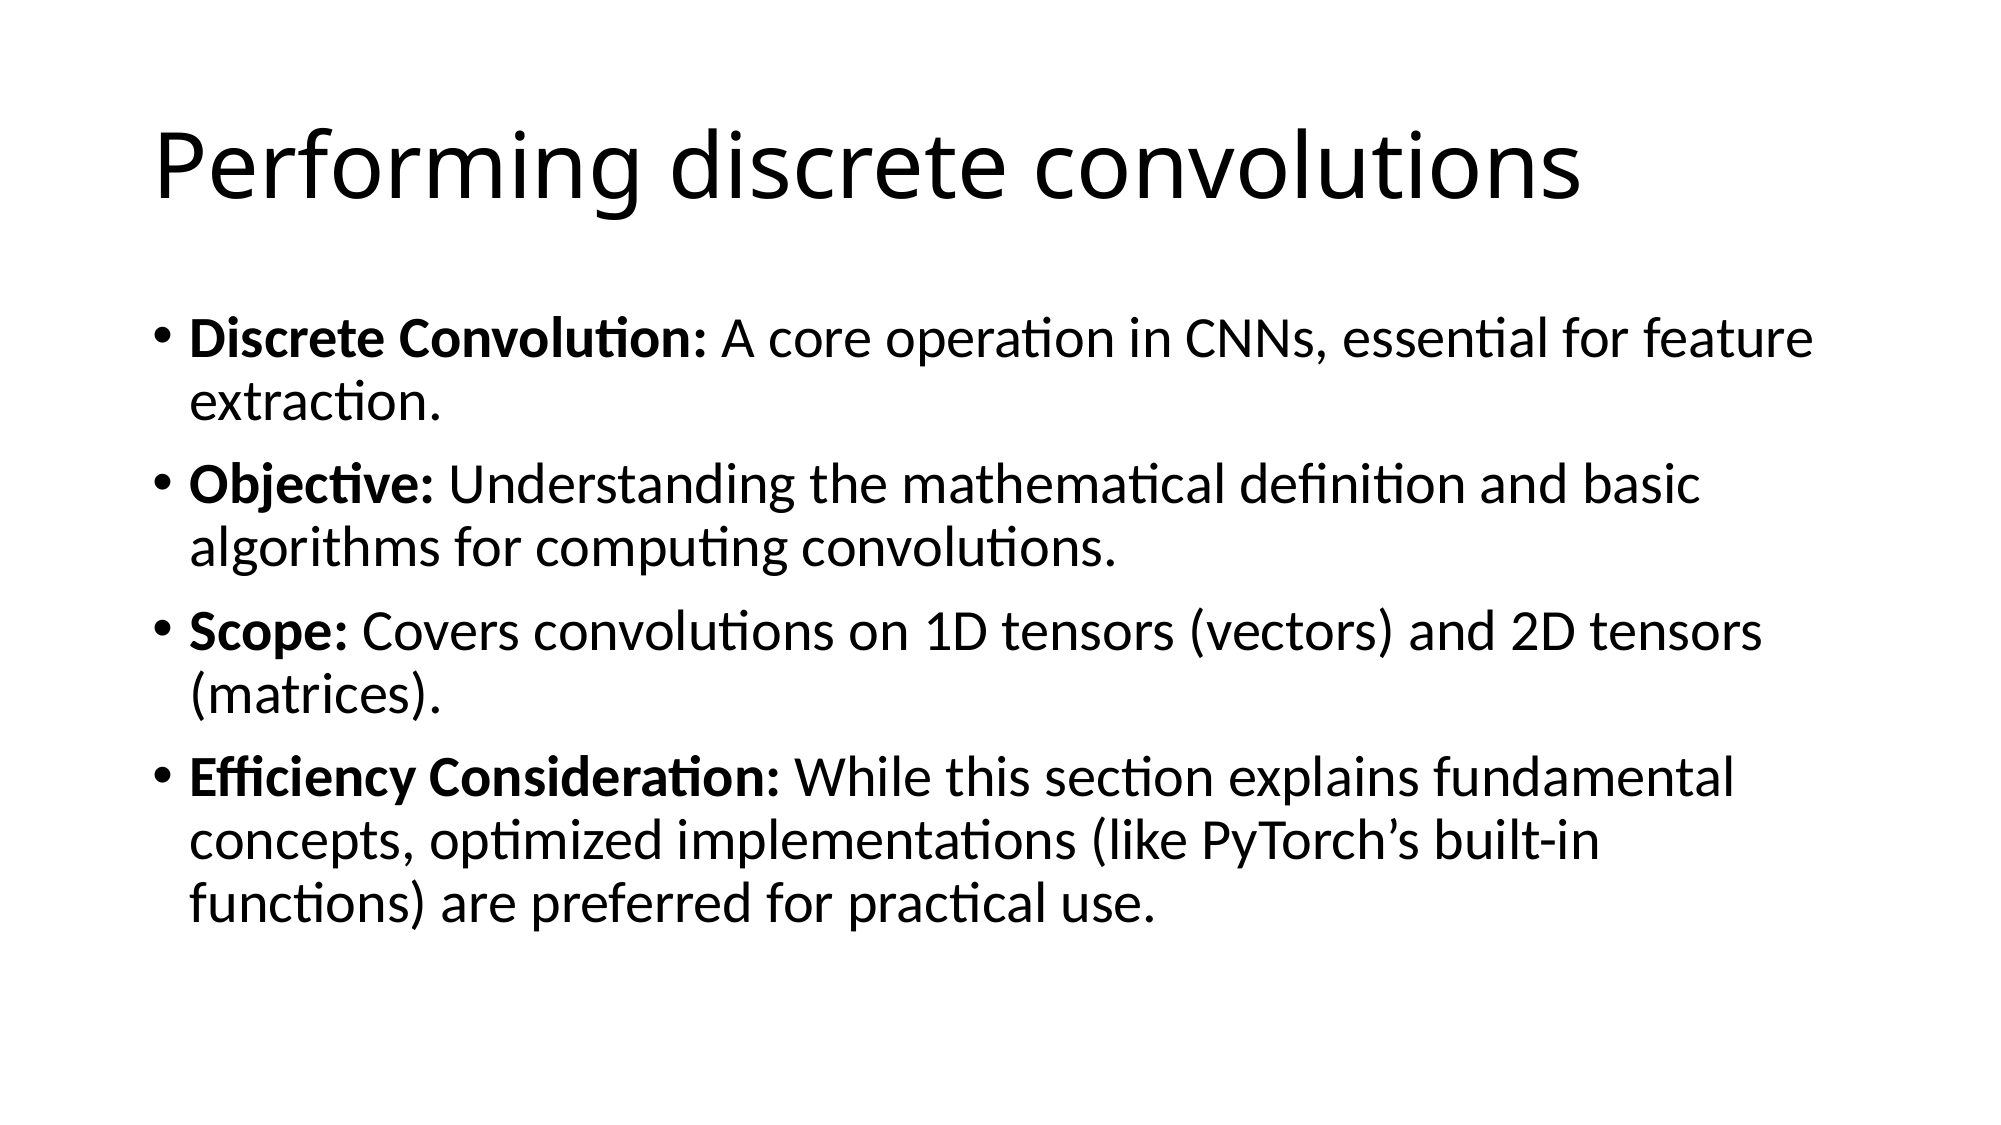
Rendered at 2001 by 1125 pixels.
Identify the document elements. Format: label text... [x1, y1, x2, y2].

list Discrete Convolution: A core operation in CNNs, essential for feature extraction. Objective: Understanding the mathematical definition and basic algorithms for computing convolutions. Scope: Covers convolutions on 1D tensors (vectors) and 2D tensors (matrices). Efficiency Consideration: While this section explains fundamental concepts, optimized implementations (like PyTorch’s built-in functions) are preferred for practical use. [137, 299, 1863, 1014]
title Performing discrete convolutions [137, 59, 1863, 278]
